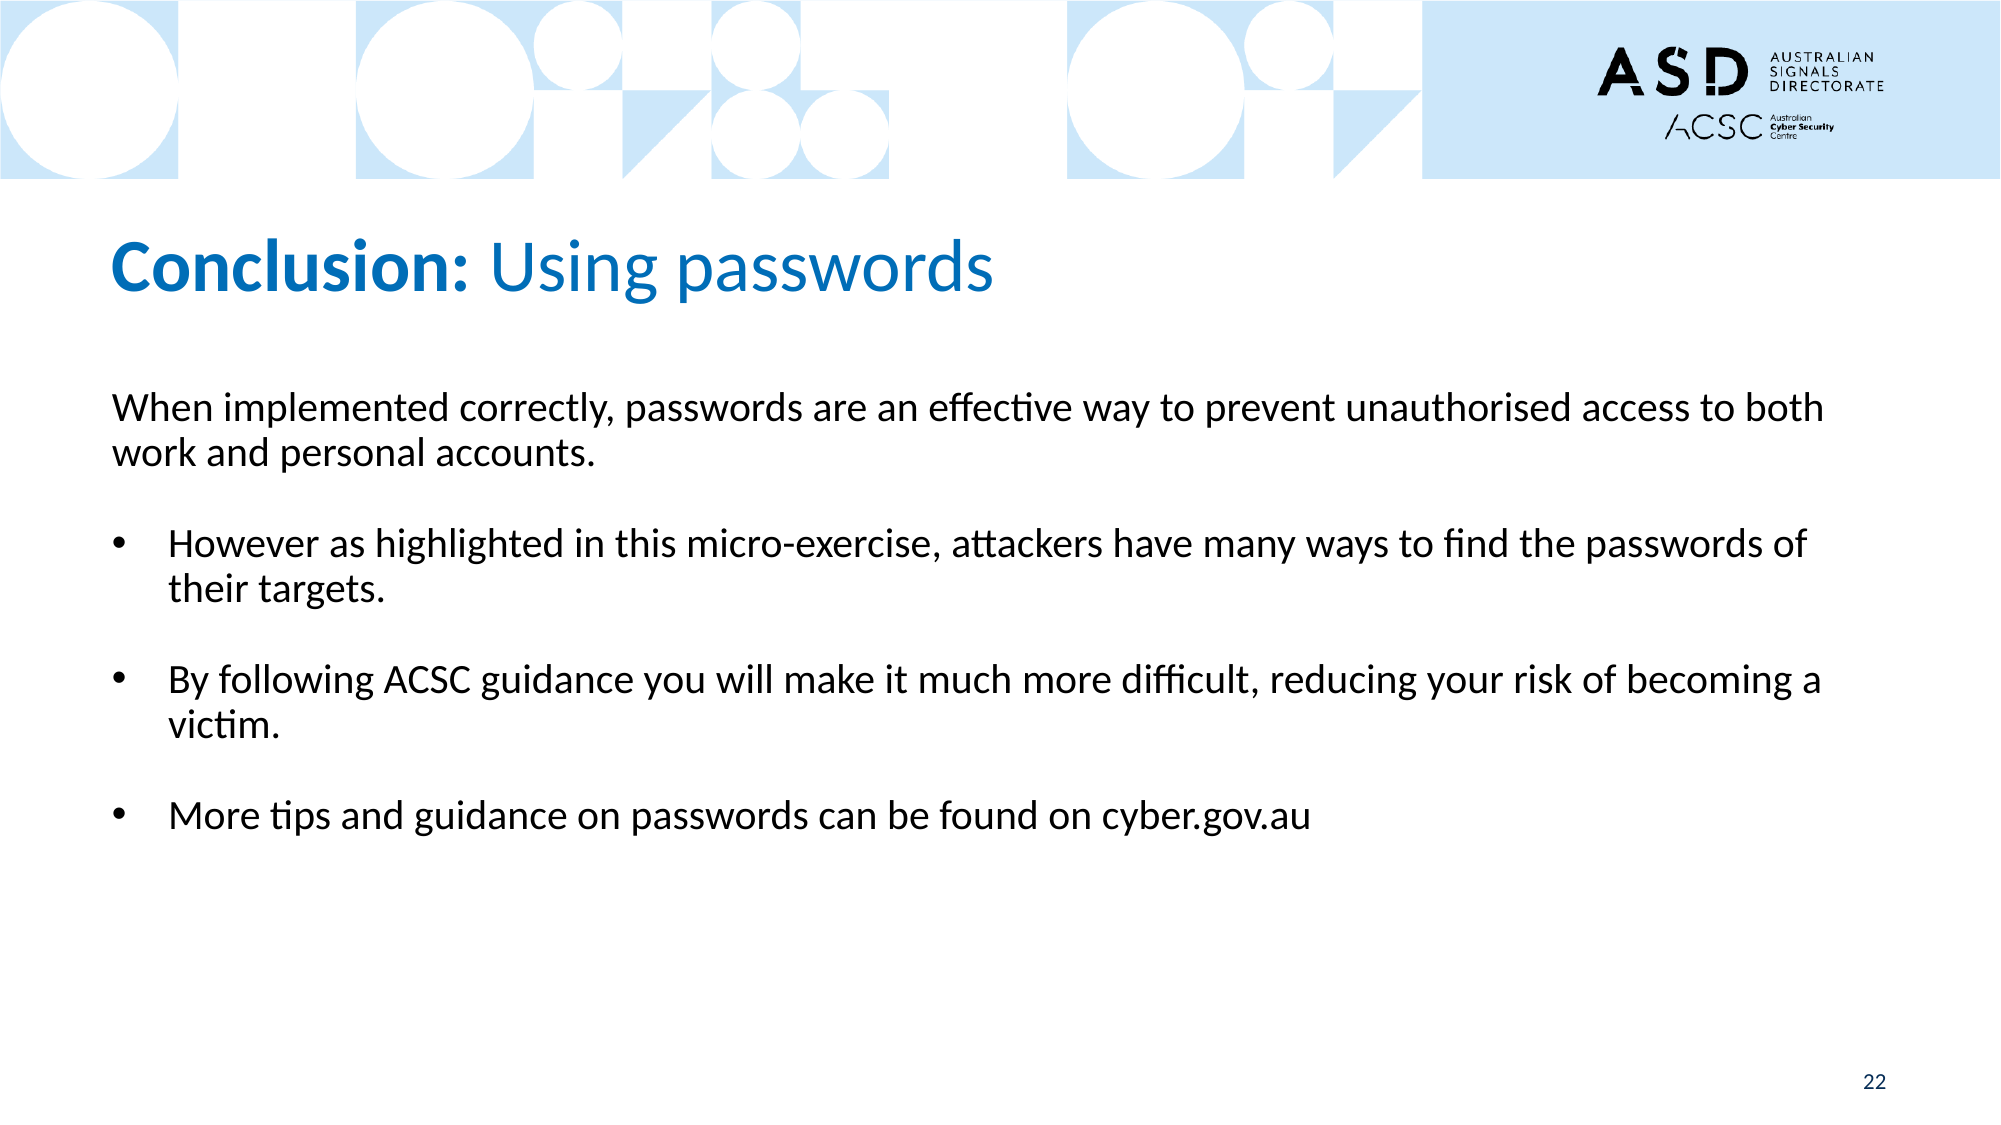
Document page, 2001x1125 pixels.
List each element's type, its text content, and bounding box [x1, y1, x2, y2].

slide_number 22 [1799, 1050, 1902, 1111]
title Conclusion: Using passwords [96, 207, 1902, 328]
picture [0, 0, 2001, 179]
list When implemented correctly, passwords are an effective way to prevent unauthorised access to both work and personal accounts. However as highlighted in this micro-exercise, attackers have many ways to find the passwords of their targets. By following ACSC guidance you will make it much more difficult, reducing your risk of becoming a victim. More tips and guidance on passwords can be found on cyber.gov.au [96, 378, 1902, 1007]
